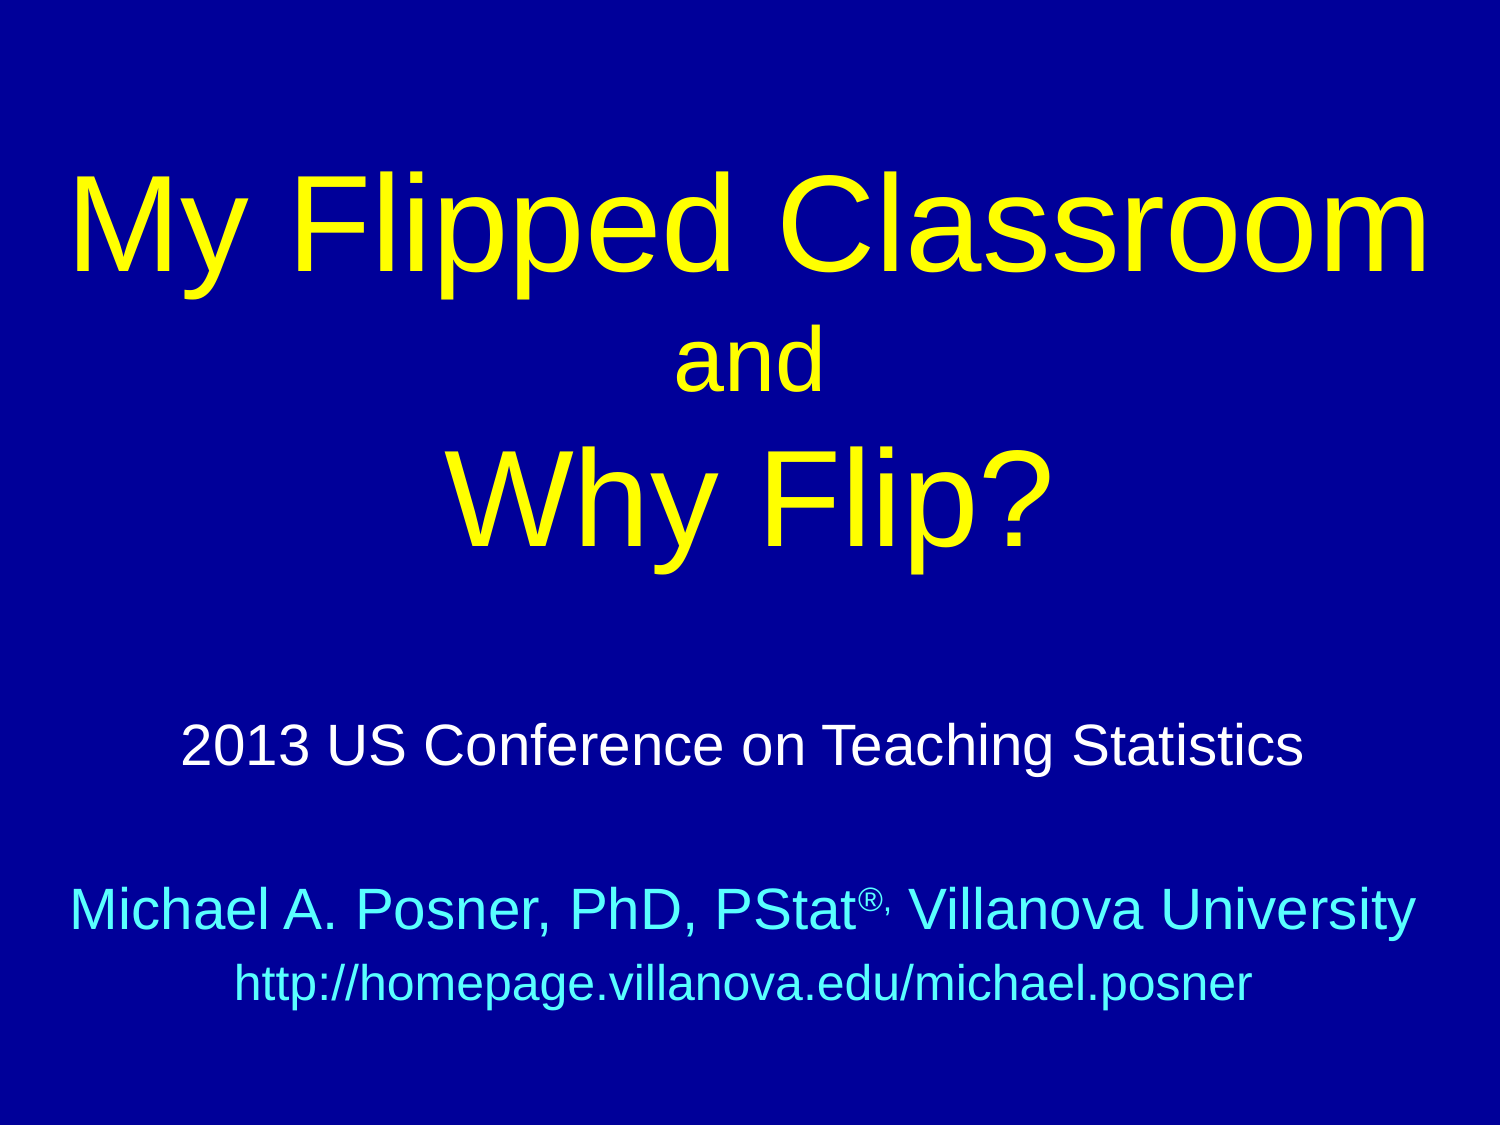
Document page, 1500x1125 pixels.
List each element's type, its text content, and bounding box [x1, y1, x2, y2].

title My Flipped Classroom and Why Flip? [37, 233, 1463, 476]
subtitle 2013 US Conference on Teaching Statistics Michael A. Posner, PhD, PStat®, Villanova University http://homepage.villanova.edu/michael.posner [37, 699, 1451, 988]
